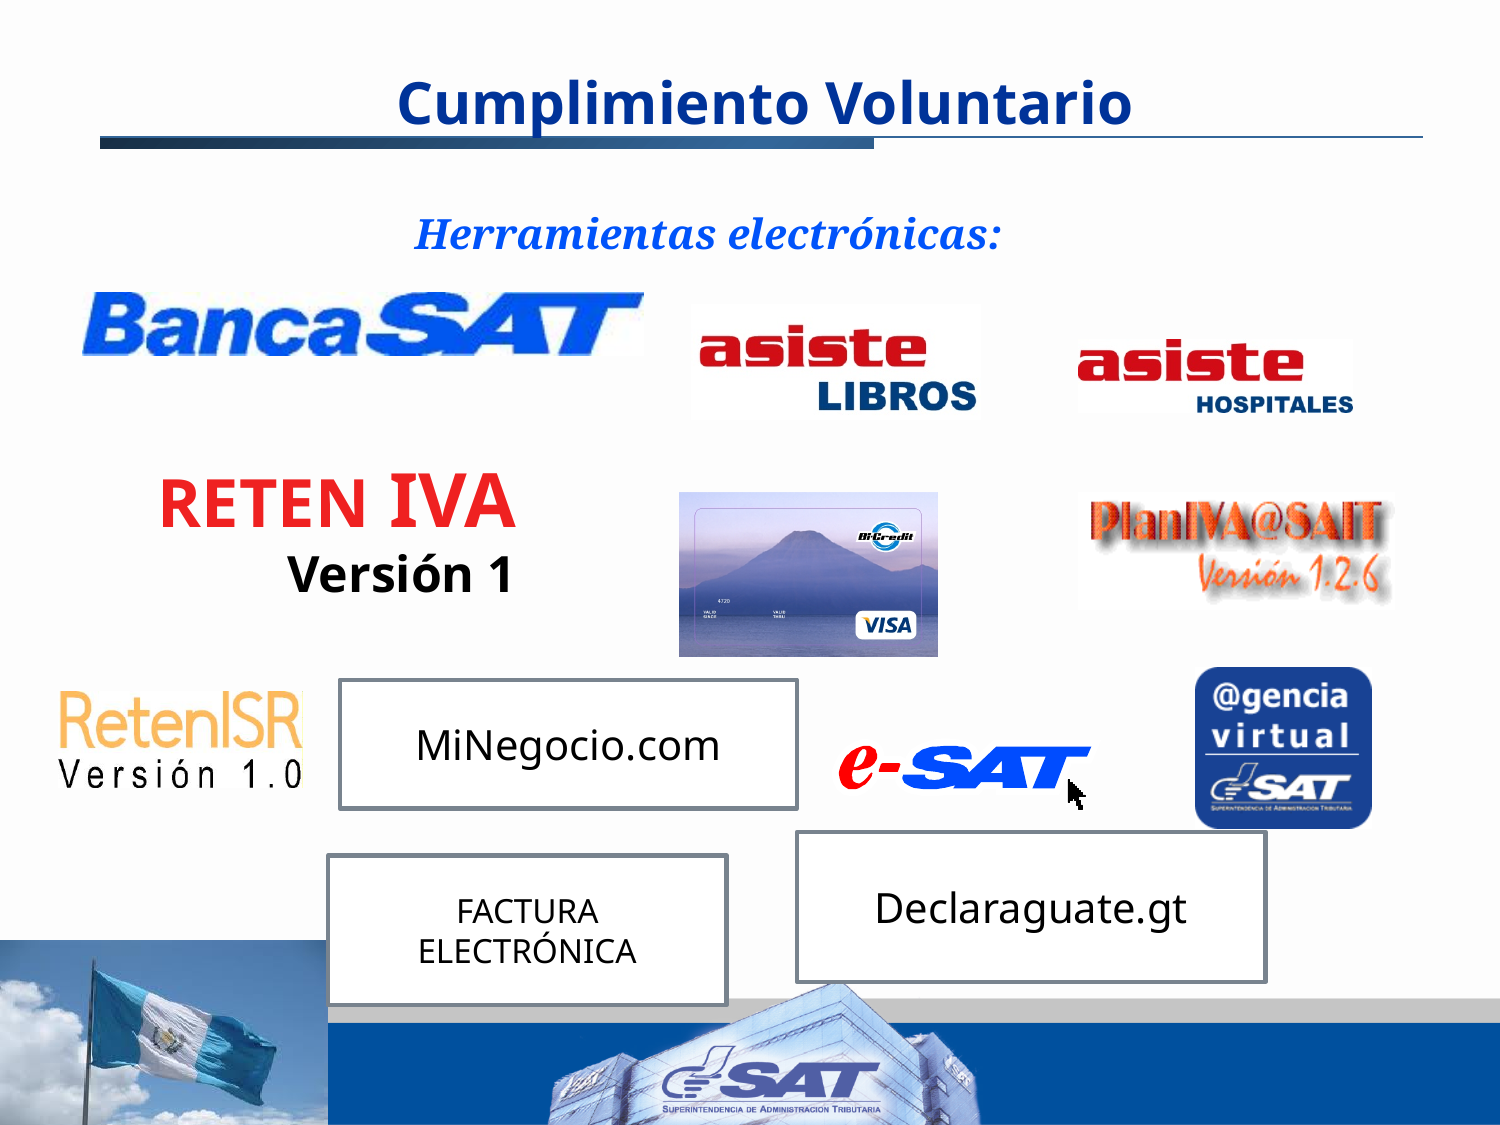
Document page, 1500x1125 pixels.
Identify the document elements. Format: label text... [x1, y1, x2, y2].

text_box FACTURA ELECTRÓNICA [326, 853, 729, 1007]
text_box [679, 491, 938, 657]
text_box MiNegocio.com [338, 678, 799, 811]
text_box Herramientas electrónicas: [58, 175, 1360, 266]
text_box Declaraguate.gt [795, 830, 1268, 984]
picture [0, 0, 1500, 1125]
title Cumplimiento Voluntario [93, 30, 1436, 144]
text_box RETEN IVA Versión 1 [142, 445, 531, 610]
